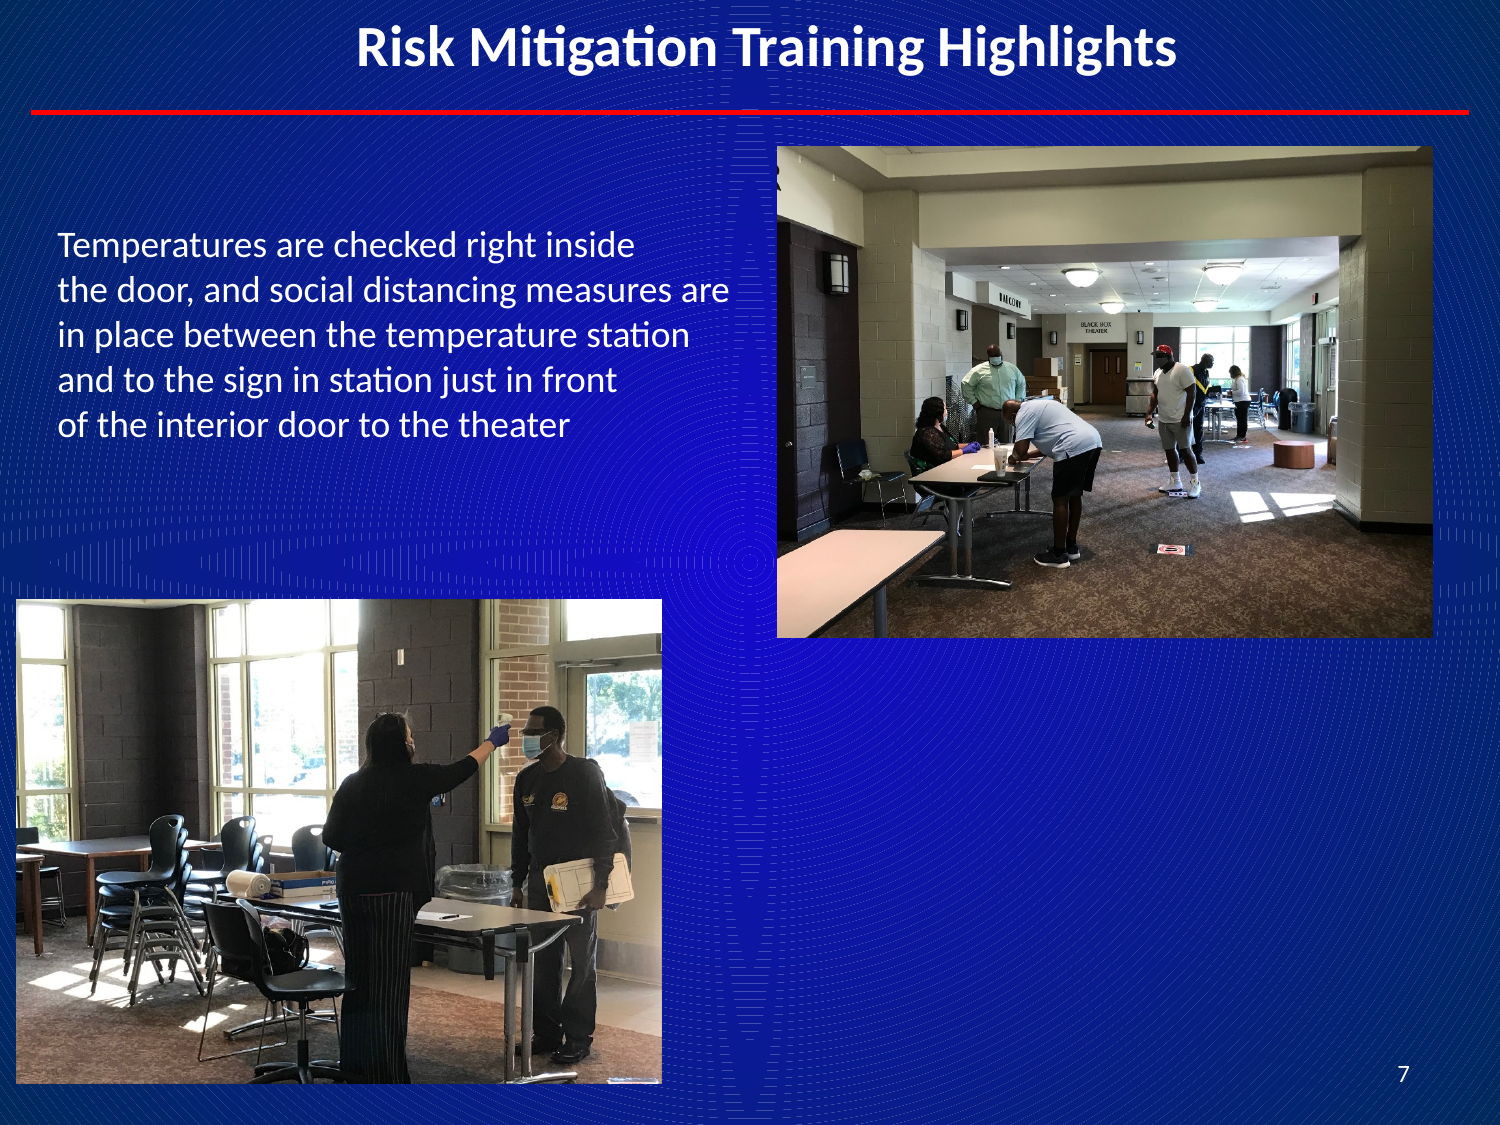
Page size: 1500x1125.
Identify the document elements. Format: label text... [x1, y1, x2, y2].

text_box Temperatures are checked right inside the door, and social distancing measures are in place between the temperature station and to the sign in station just in front of the interior door to the theater [34, 212, 746, 453]
picture [777, 146, 1433, 638]
picture [16, 599, 662, 1085]
title Risk Mitigation Training Highlights [99, 22, 1450, 109]
slide_number 7 [1074, 1042, 1425, 1103]
